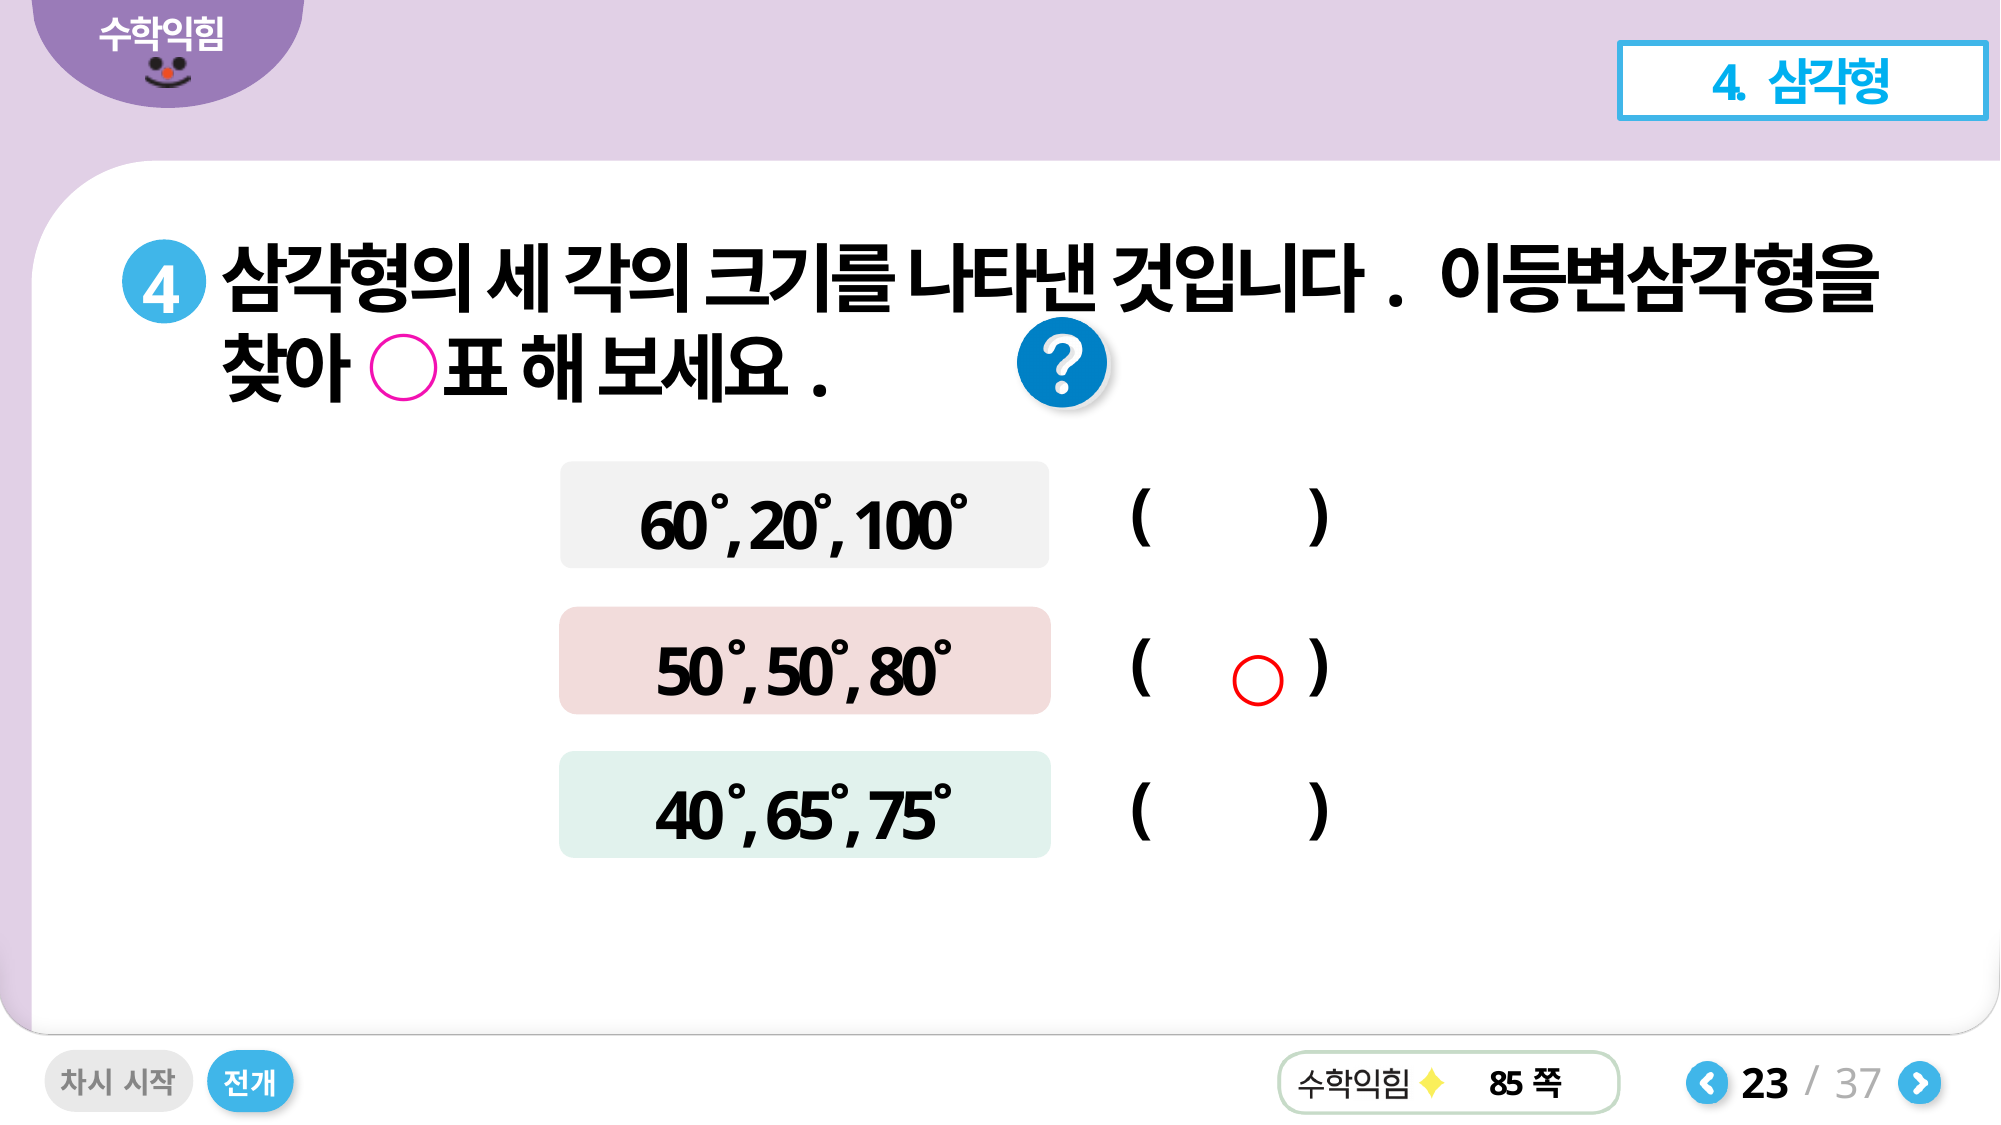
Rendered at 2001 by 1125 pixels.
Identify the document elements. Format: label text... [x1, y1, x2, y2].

text_box 삼각형의 세 각의 크기를 나타낸 것입니다. 이등변삼각형을 찾아 ○표 해 보세요. [220, 231, 1931, 382]
text_box 4. 삼각형 [1619, 43, 1987, 118]
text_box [38, 1048, 297, 1114]
text_box 4 [122, 239, 207, 324]
picture [145, 57, 191, 88]
picture [0, 929, 2000, 1125]
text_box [1685, 1061, 1941, 1104]
text_box ( ) [1115, 462, 1441, 557]
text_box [1276, 1049, 1621, 1116]
picture [1017, 317, 1111, 410]
text_box ( ) [1115, 612, 1441, 708]
text_box ( ) [1115, 756, 1441, 852]
text_box 50˚, 50˚, 80˚ [559, 606, 1051, 715]
text_box 40˚, 65˚, 75˚ [557, 748, 1053, 860]
text_box 60˚, 20˚, 100˚ [560, 461, 1050, 569]
